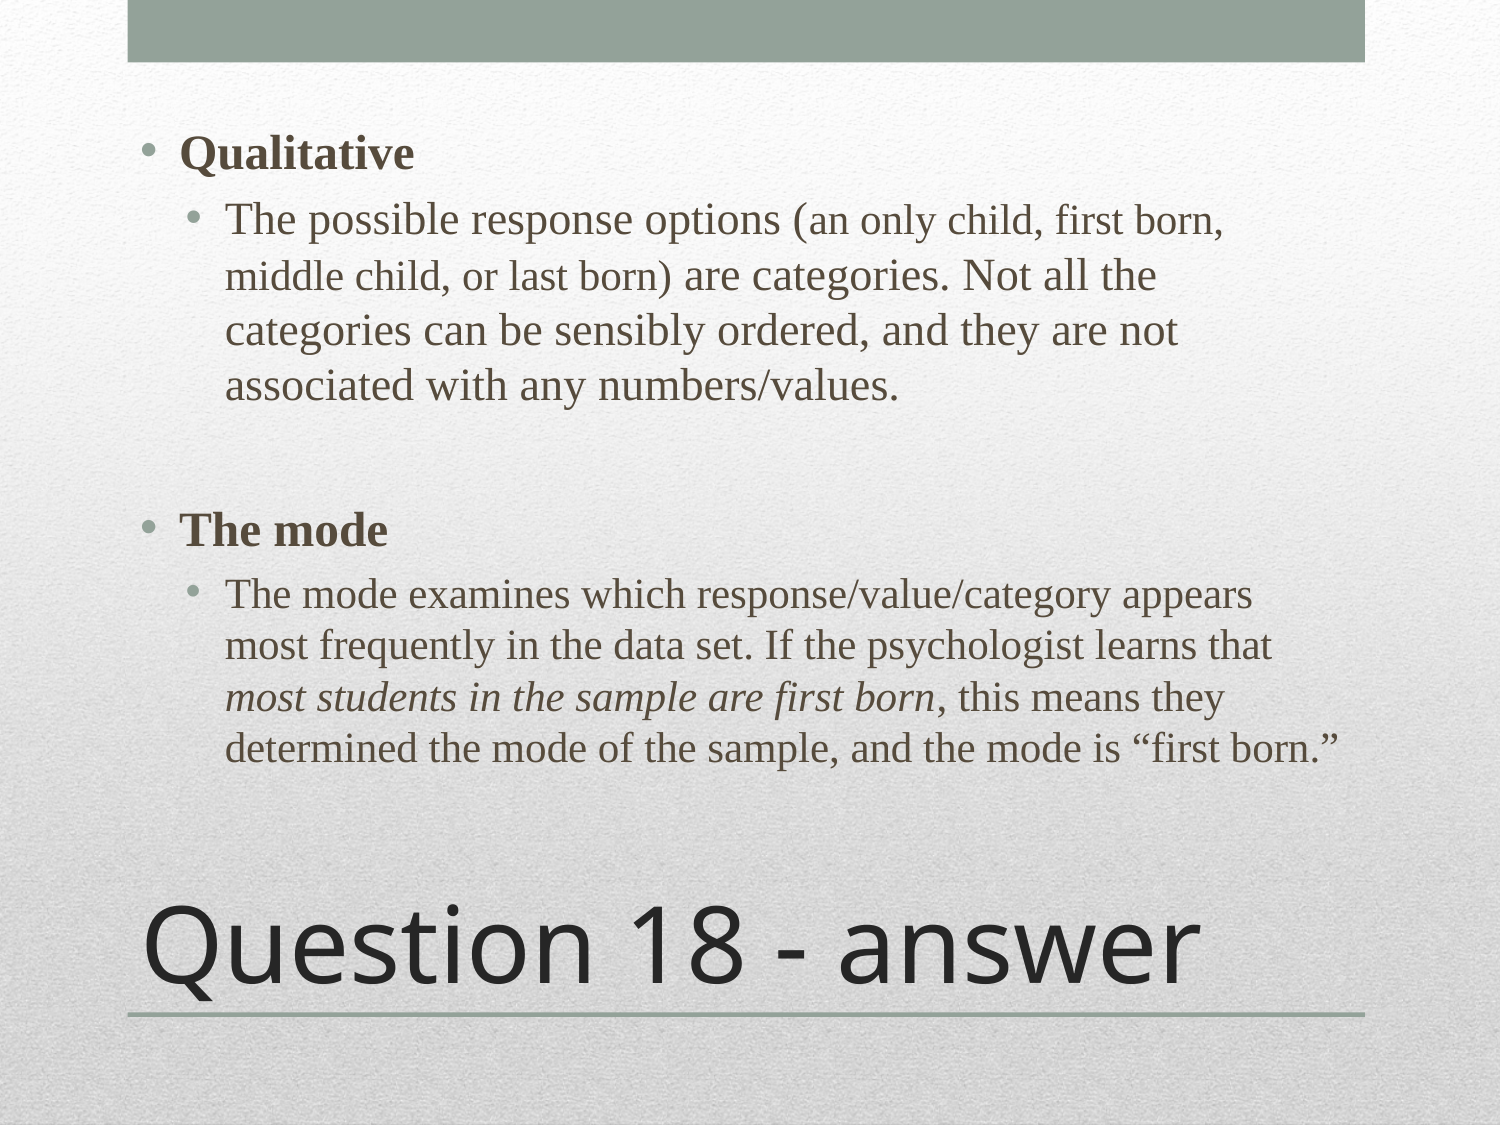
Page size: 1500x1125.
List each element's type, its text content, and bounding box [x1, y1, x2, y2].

title Question 18 - answer [125, 800, 1238, 1013]
list Qualitative The possible response options (an only child, first born, middle child, or last born) are categories. Not all the categories can be sensibly ordered, and they are not associated with any numbers/values. The mode The mode examines which response/value/category appears most frequently in the data set. If the psychologist learns that most students in the sample are first born, this means they determined the mode of the sample, and the mode is “first born.” [125, 112, 1363, 800]
